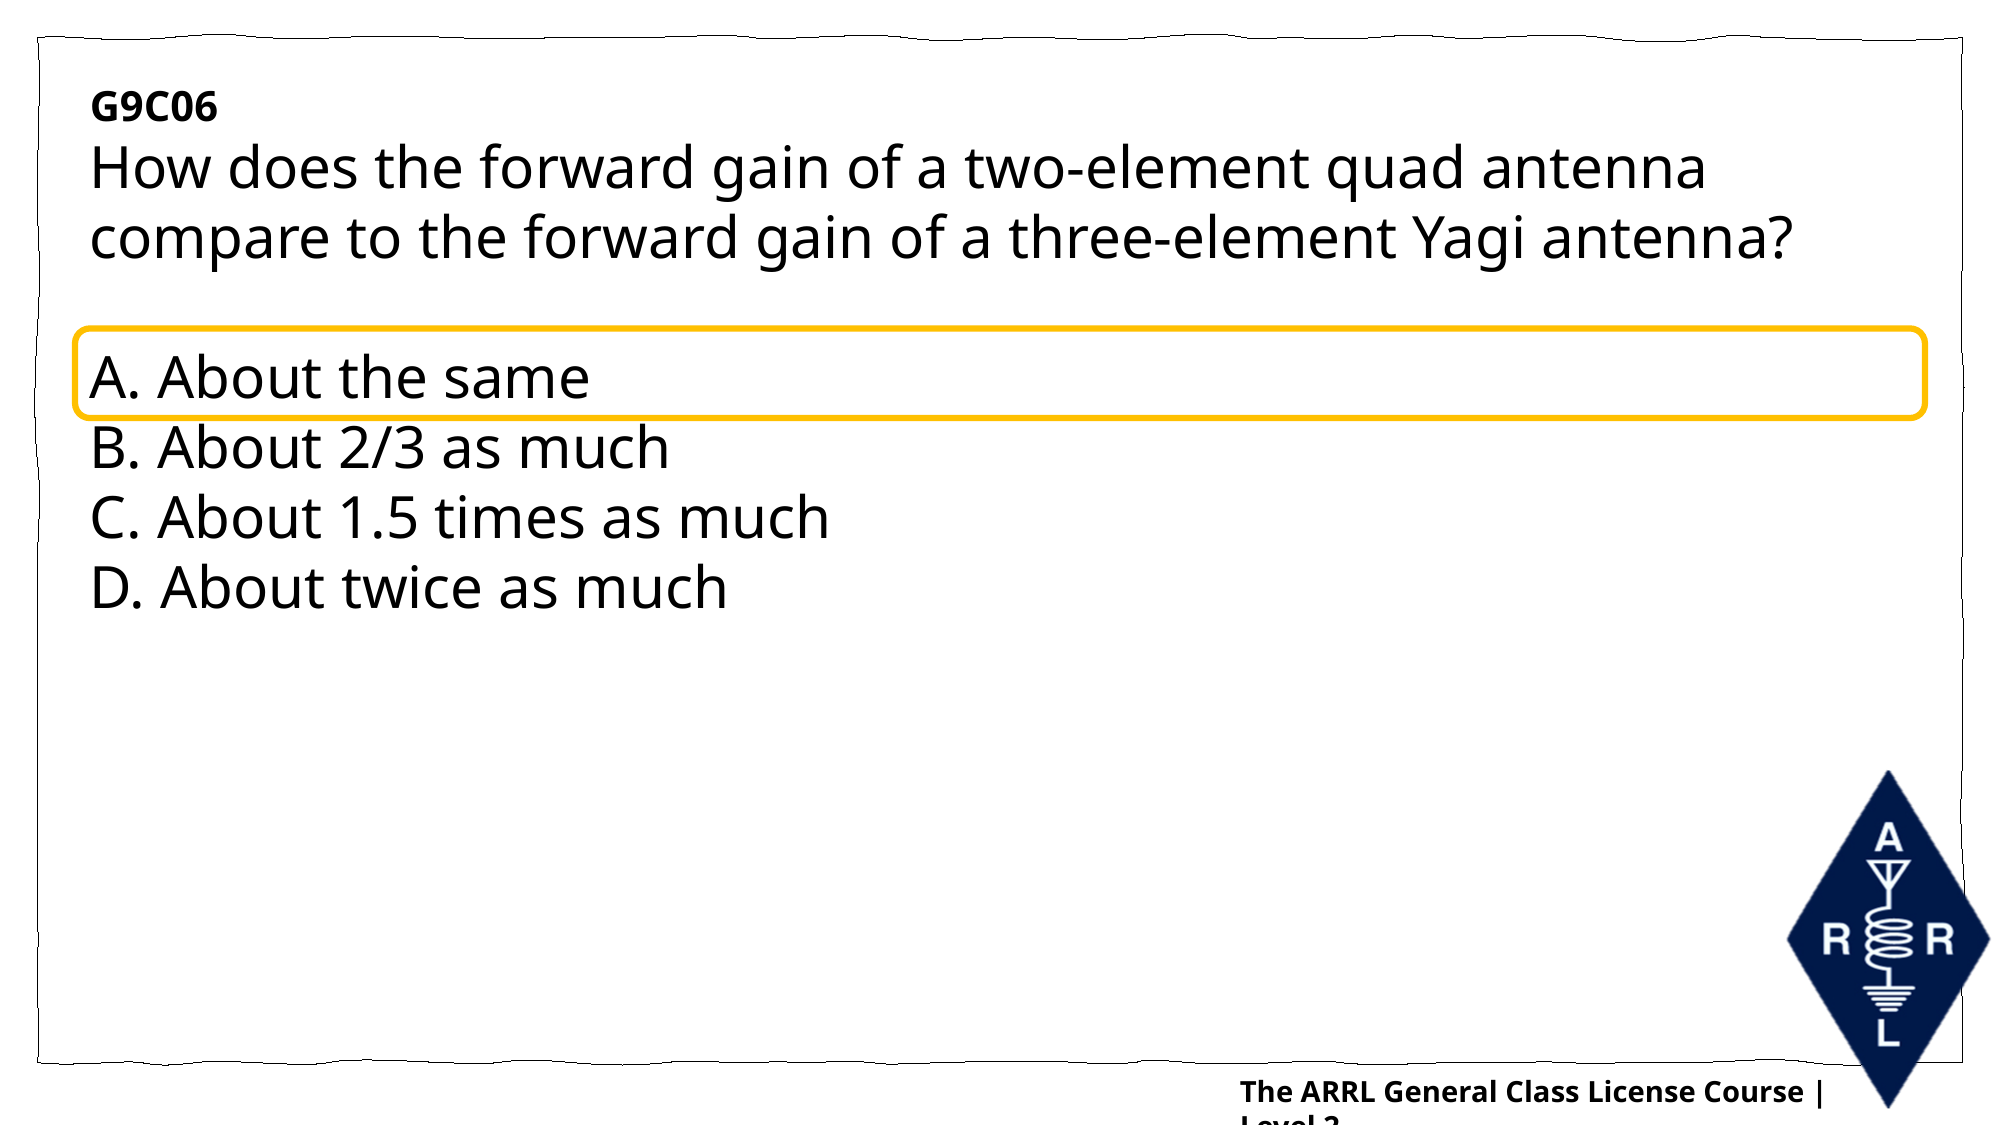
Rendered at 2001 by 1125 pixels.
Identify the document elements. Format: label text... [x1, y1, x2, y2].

text_box G9C06 How does the forward gain of a two-element quad antenna compare to the forward gain of a three-element Yagi antenna? A. About the same B. About 2/3 as much C. About 1.5 times as much D. About twice as much [75, 72, 1850, 335]
text_box [73, 327, 1927, 420]
picture [1773, 752, 1999, 1125]
text_box G9C06 How does the forward gain of a two-element quad antenna compare to the forward gain of a three-element Yagi antenna? A. About the same B. About 2/3 as much C. About 1.5 times as much D. About twice as much [75, 411, 1850, 628]
